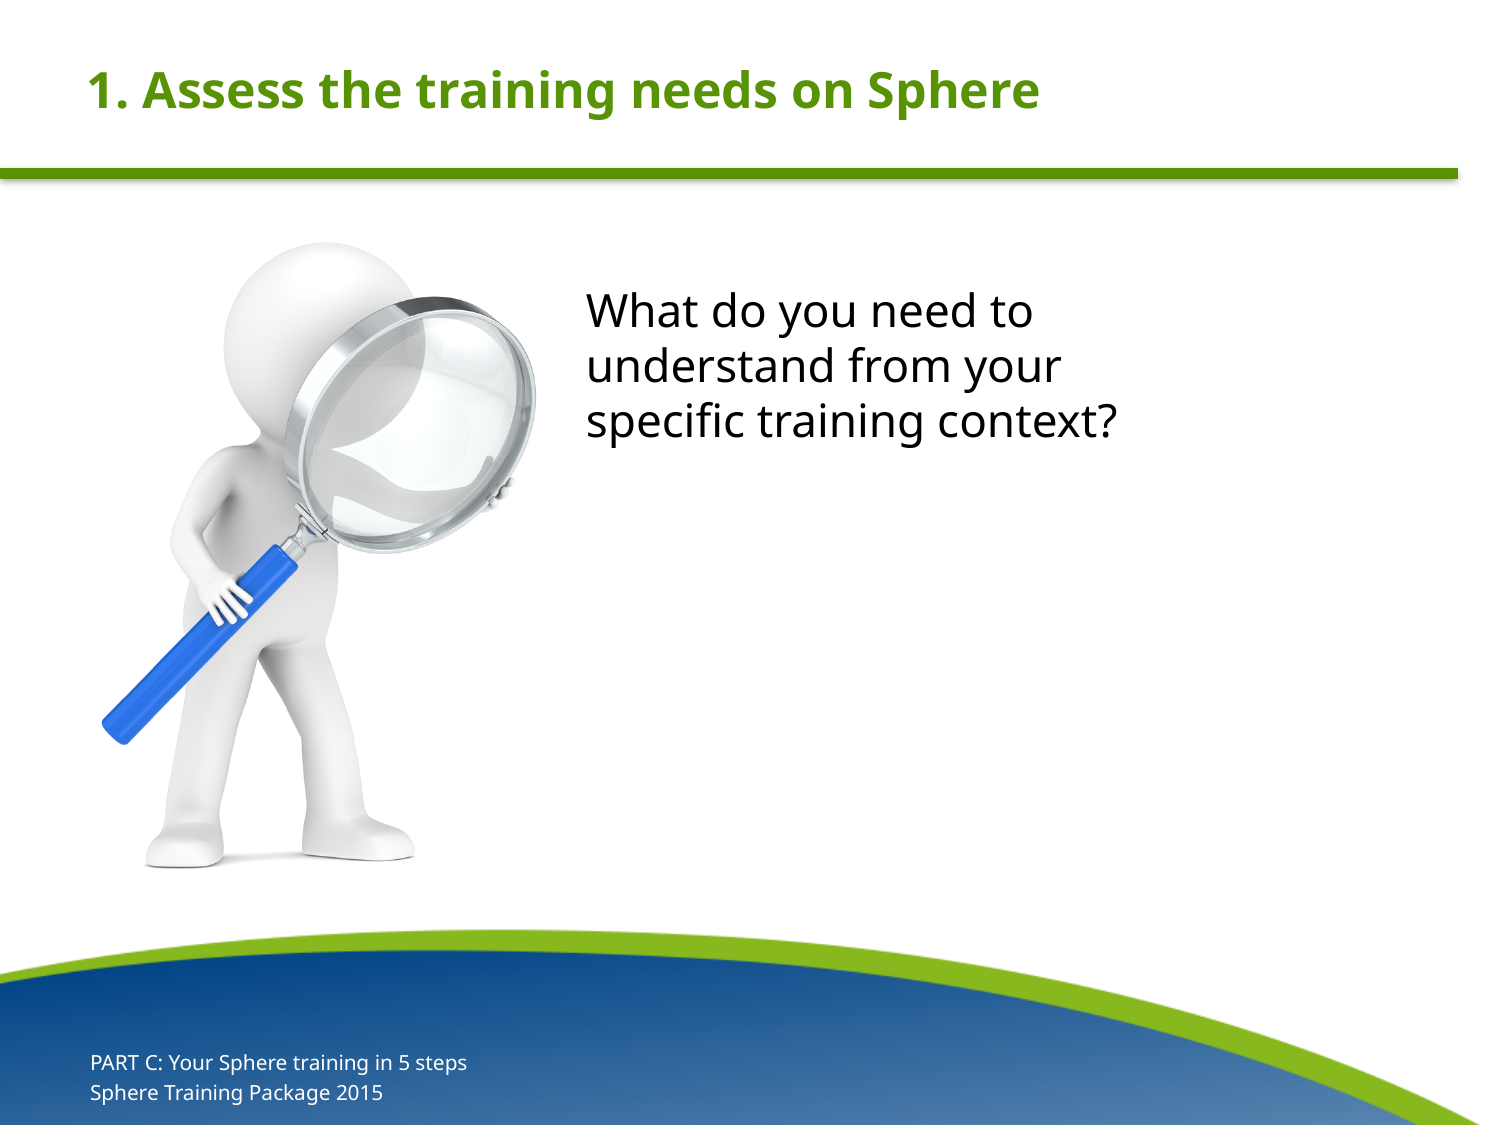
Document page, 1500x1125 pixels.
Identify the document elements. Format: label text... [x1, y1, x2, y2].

picture [85, 215, 556, 878]
picture [0, 927, 1500, 1125]
list What do you need to understand from your specific training context? [570, 273, 1169, 553]
title 1. Assess the training needs on Sphere [75, 0, 1425, 178]
text_box PART C: Your Sphere training in 5 steps Sphere Training Package 2015 [74, 1038, 1109, 1111]
